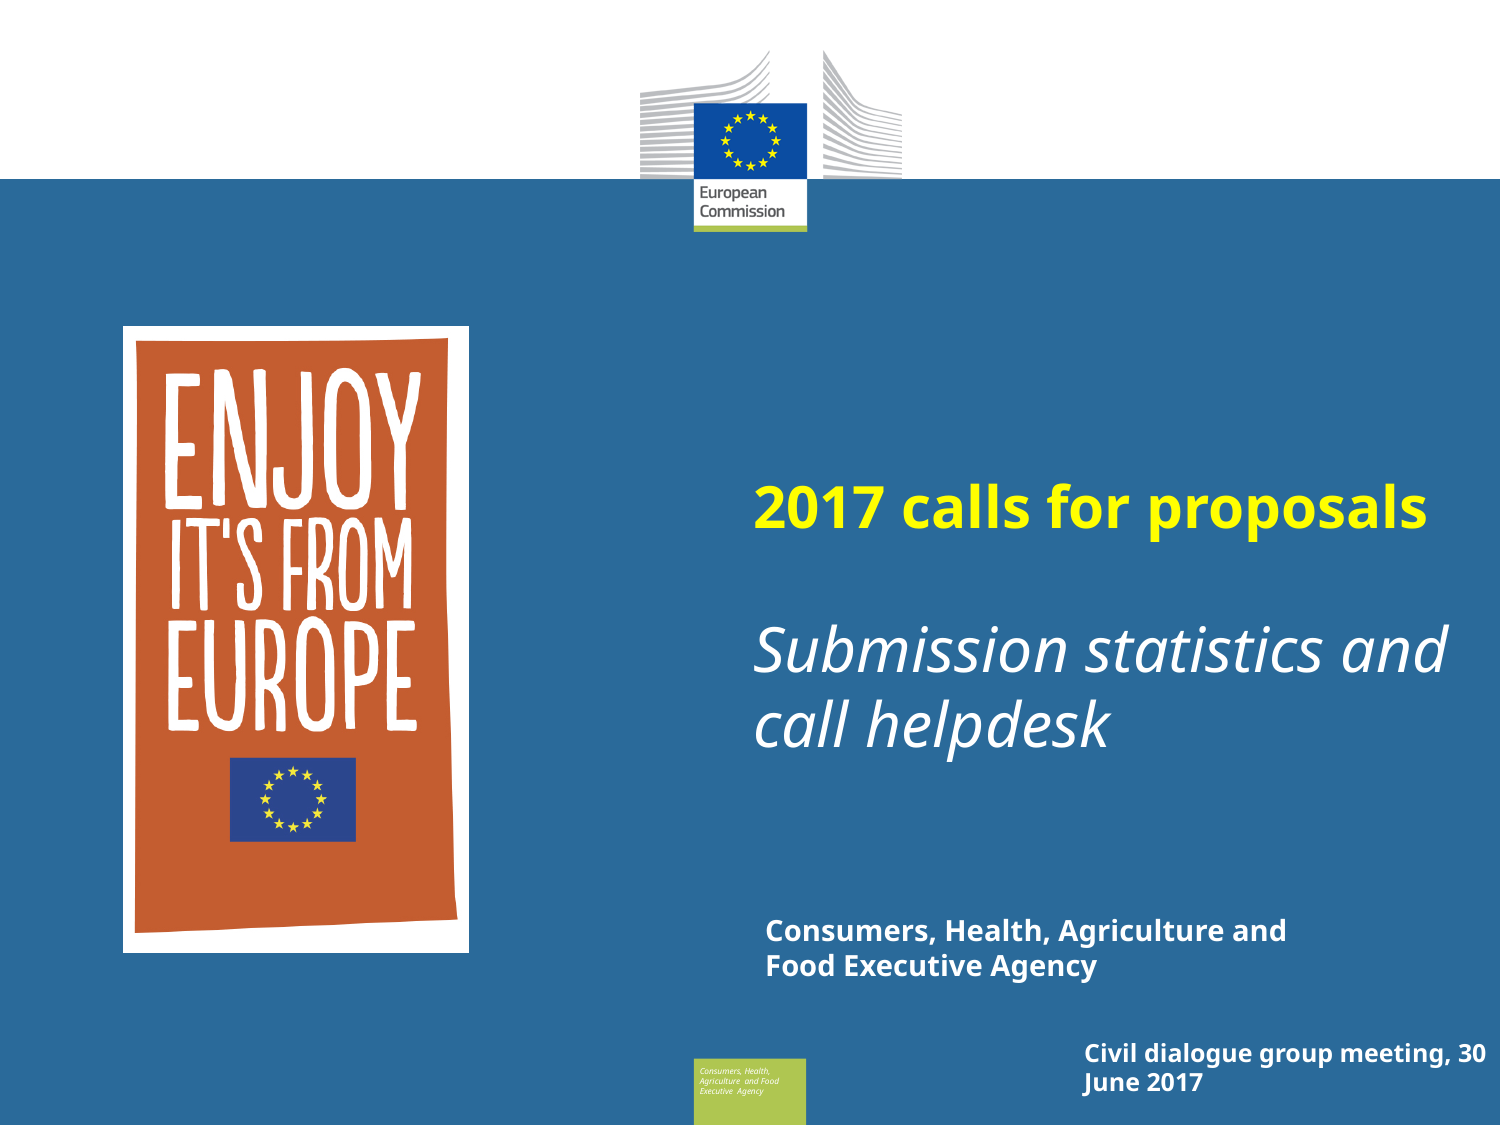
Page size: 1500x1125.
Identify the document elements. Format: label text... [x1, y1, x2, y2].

title 2017 calls for proposals Submission statistics and call helpdesk [678, 314, 1483, 916]
picture [640, 50, 902, 232]
text_box Civil dialogue group meeting, 30 June 2017 [1068, 1029, 1500, 1105]
text_box Consumers, Health, Agriculture and Food Executive Agency [749, 905, 1336, 990]
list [123, 326, 469, 953]
